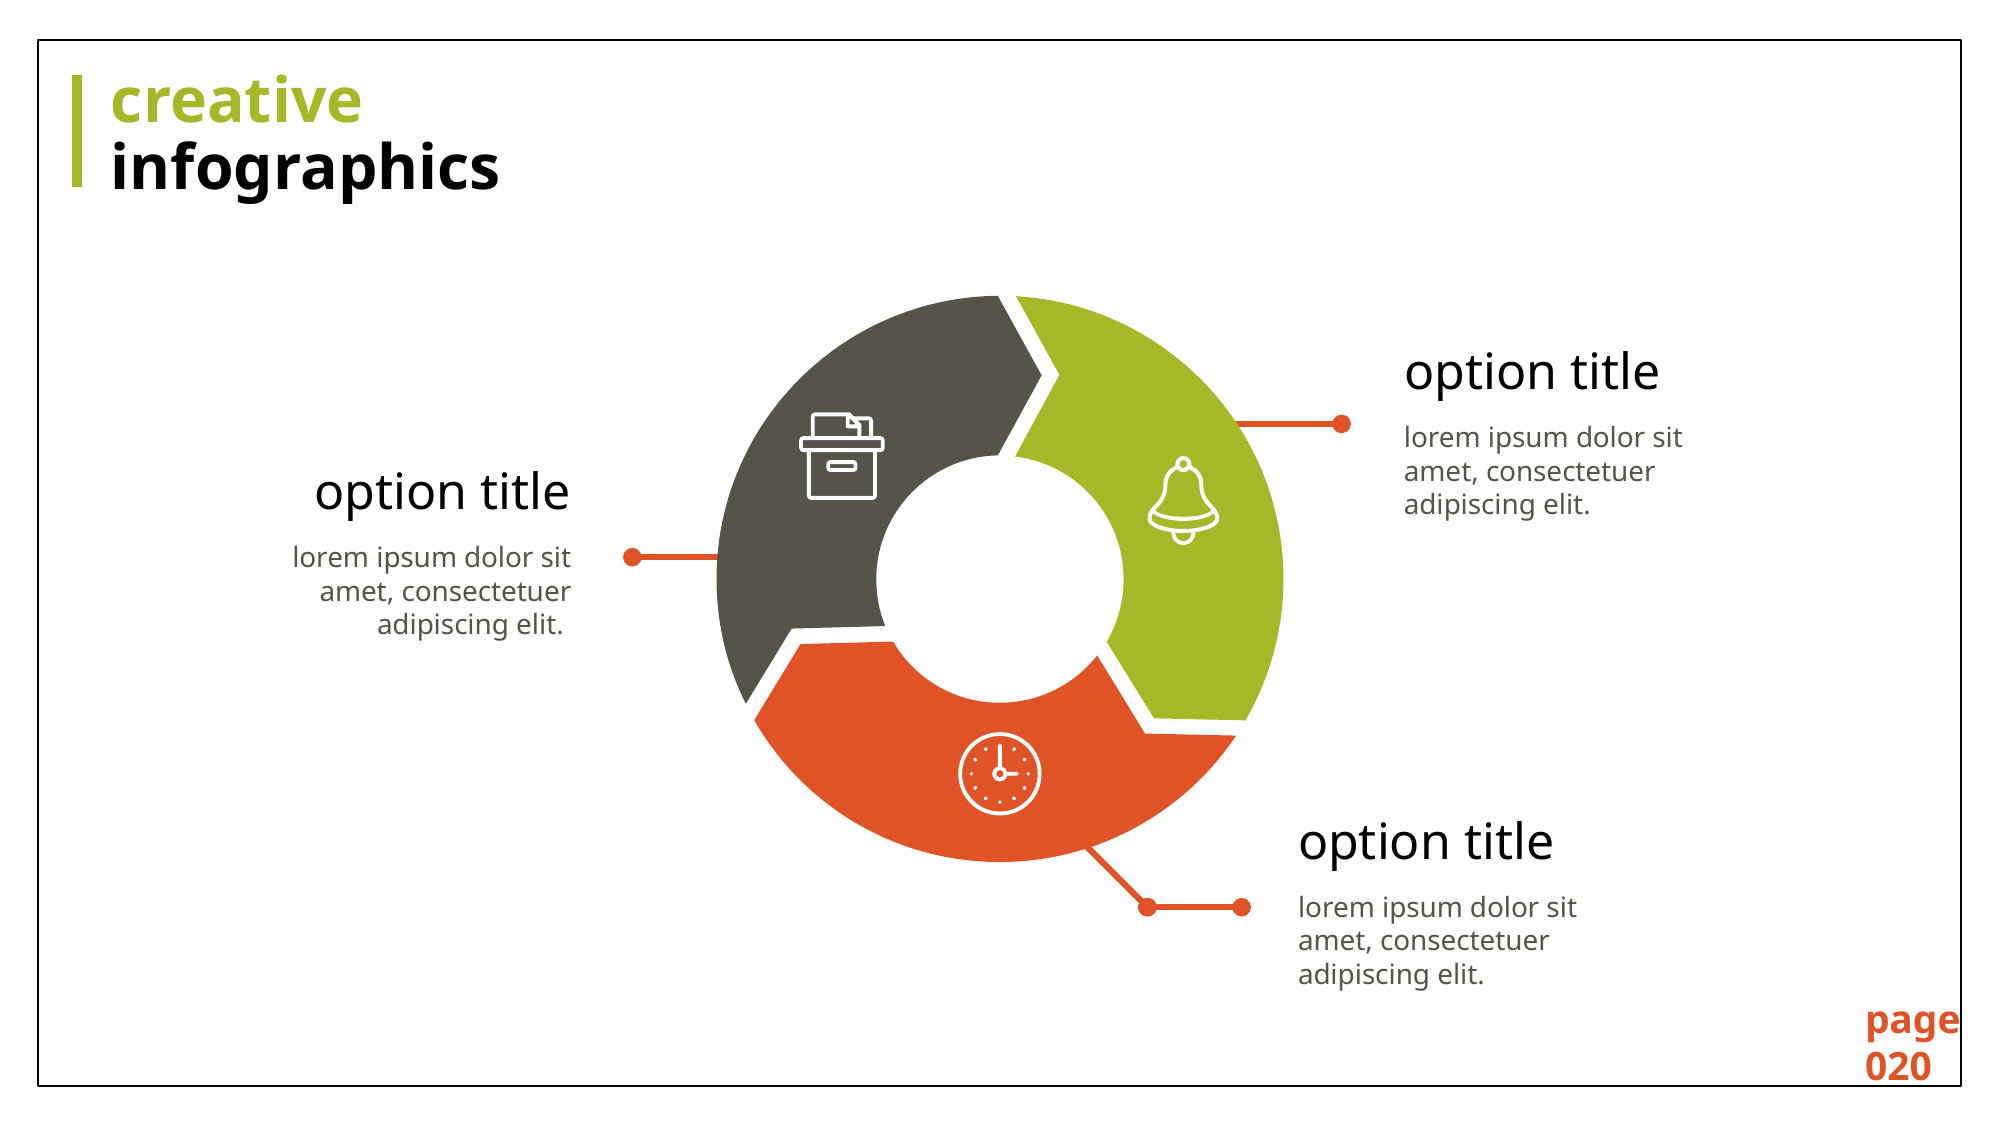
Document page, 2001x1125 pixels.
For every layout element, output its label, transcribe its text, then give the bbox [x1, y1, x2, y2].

title creative infographics [95, 59, 692, 212]
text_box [1074, 801, 1640, 965]
slide_number page 020 [1850, 989, 2000, 1100]
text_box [716, 295, 1284, 863]
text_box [230, 451, 710, 616]
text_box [1289, 331, 1746, 496]
